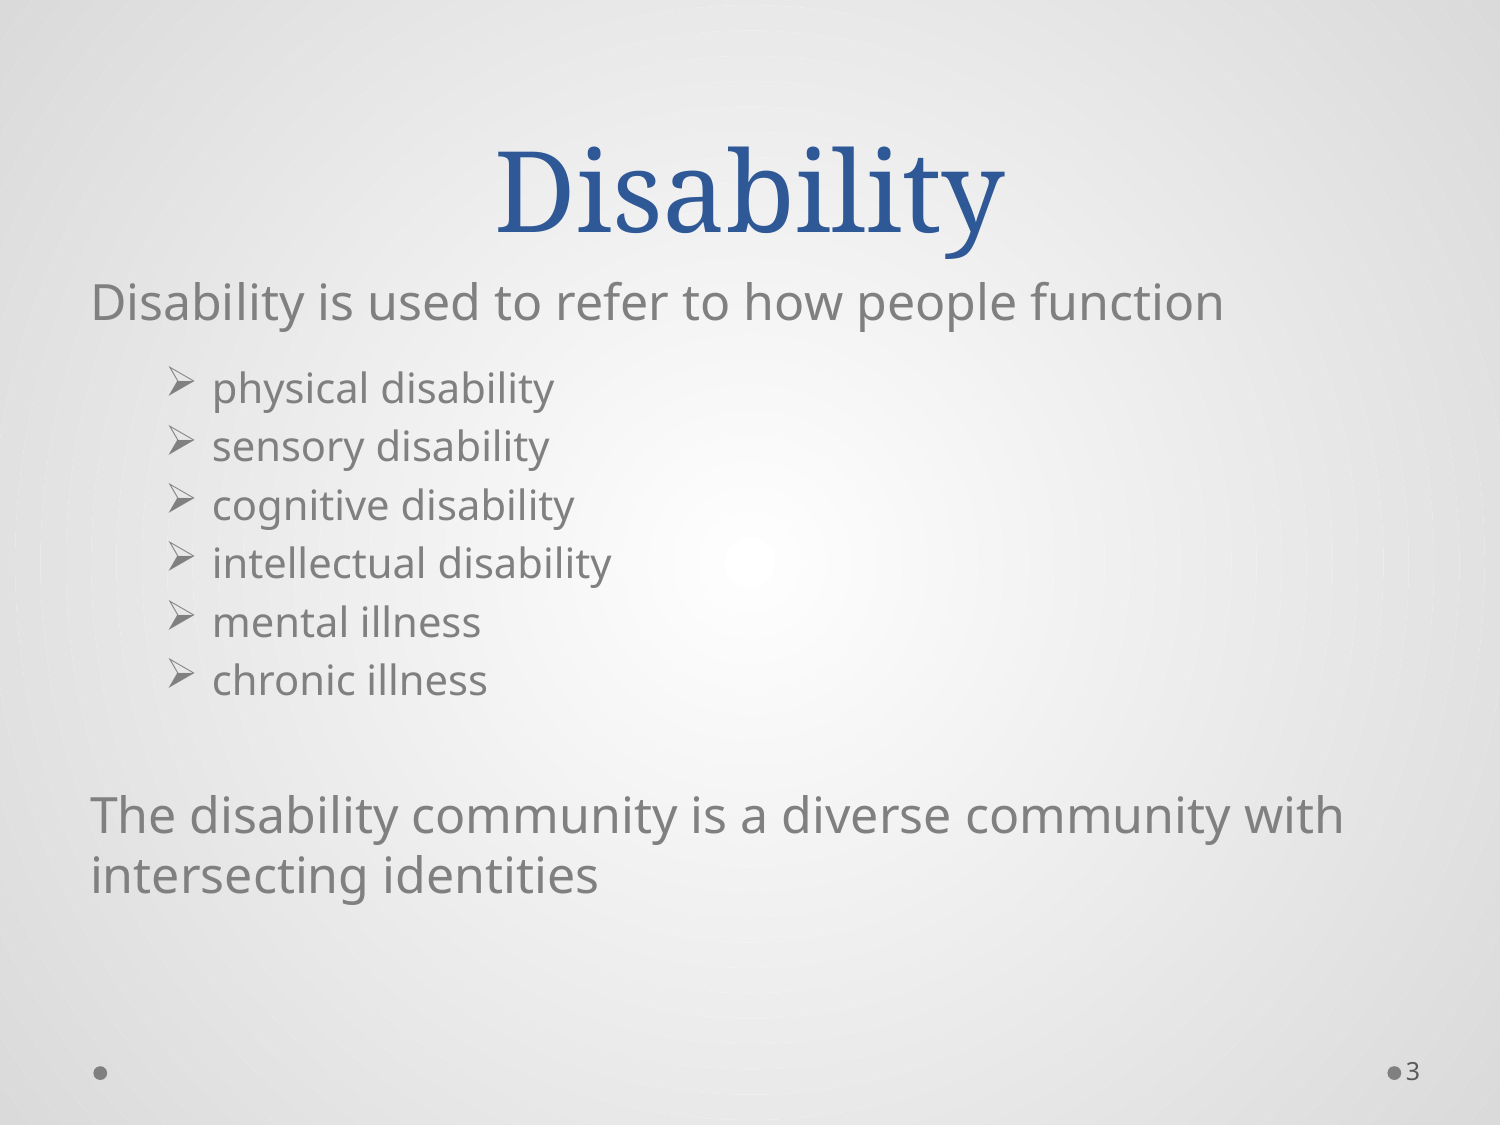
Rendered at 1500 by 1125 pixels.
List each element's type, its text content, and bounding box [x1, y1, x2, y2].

list Disability is used to refer to how people function physical disability sensory disability cognitive disability intellectual disability mental illness chronic illness The disability community is a diverse community with intersecting identities [75, 262, 1425, 1005]
title Disability [75, 0, 1425, 262]
slide_number 3 [1401, 1042, 1494, 1103]
